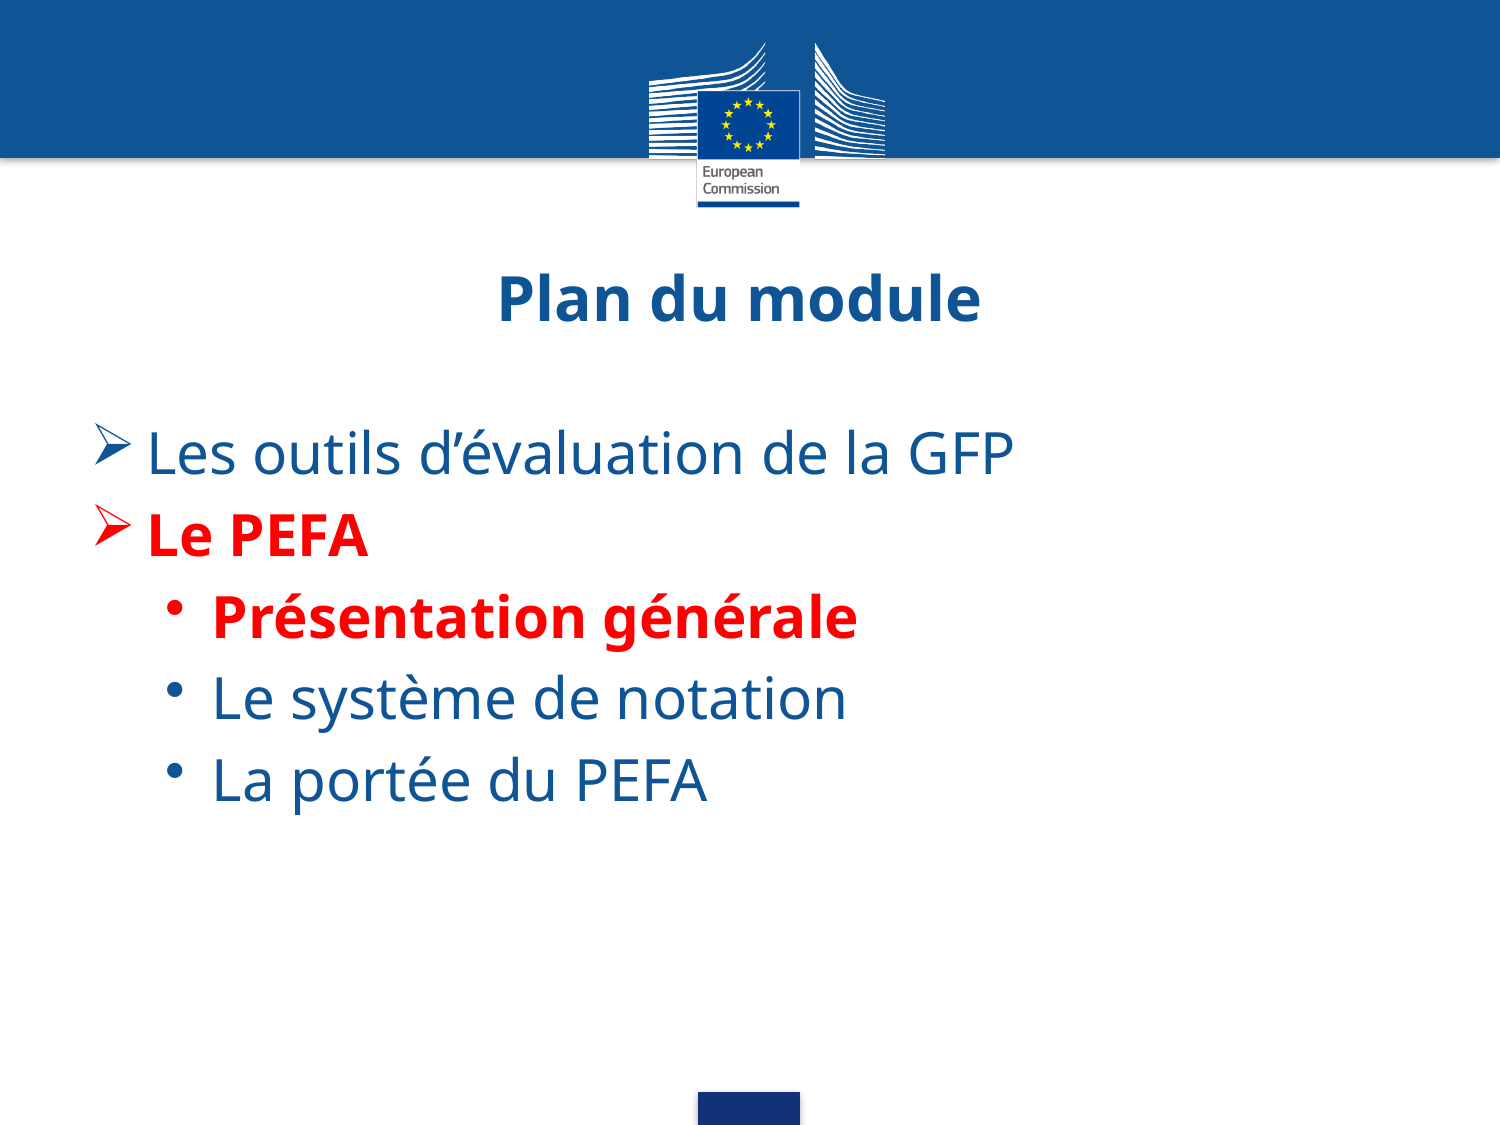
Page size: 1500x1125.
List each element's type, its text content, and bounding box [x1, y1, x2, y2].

picture [649, 42, 885, 208]
list Les outils d’évaluation de la GFP Le PEFA Présentation générale Le système de notation La portée du PEFA [74, 408, 1426, 988]
title Plan du module [64, 219, 1416, 374]
